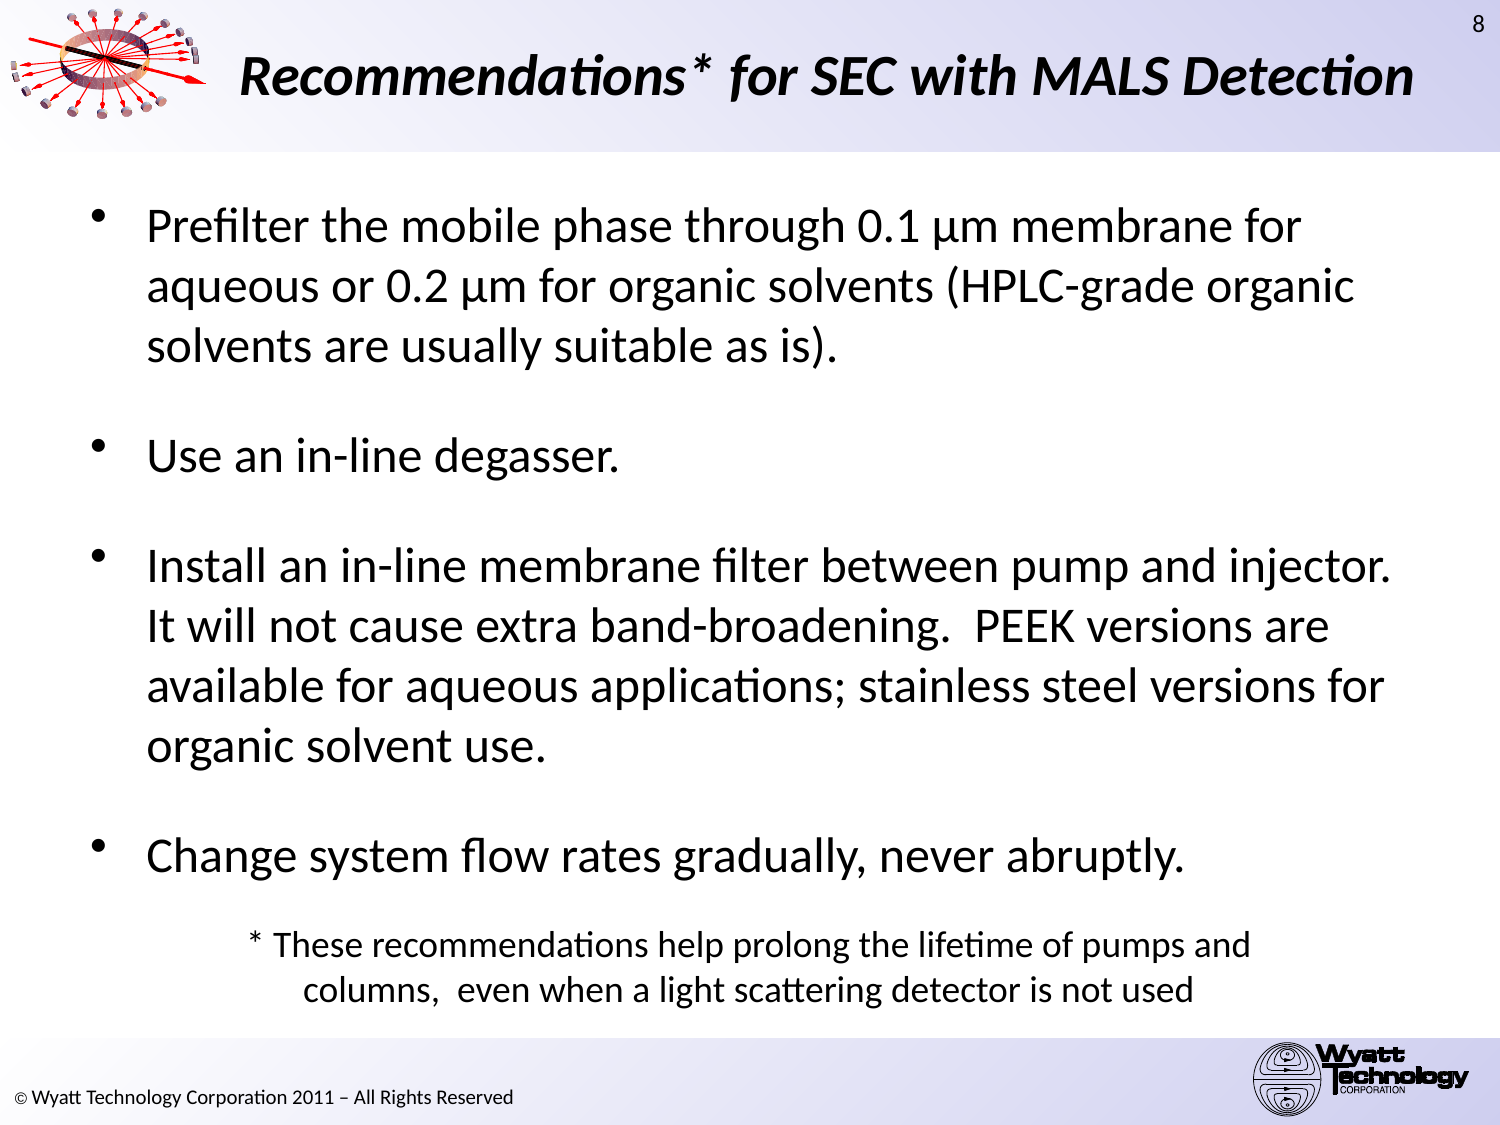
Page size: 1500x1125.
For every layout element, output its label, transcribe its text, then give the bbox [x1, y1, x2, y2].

title Recommendations* for SEC with MALS Detection [217, 25, 1438, 120]
list Prefilter the mobile phase through 0.1 µm membrane for aqueous or 0.2 µm for organic solvents (HPLC-grade organic solvents are usually suitable as is). Use an in-line degasser. Install an in-line membrane filter between pump and injector. It will not cause extra band-broadening. PEEK versions are available for aqueous applications; stainless steel versions for organic solvent use. Change system flow rates gradually, never abruptly. [74, 184, 1426, 899]
text_box * These recommendations help prolong the lifetime of pumps and columns, even when a light scattering detector is not used [166, 913, 1333, 1018]
